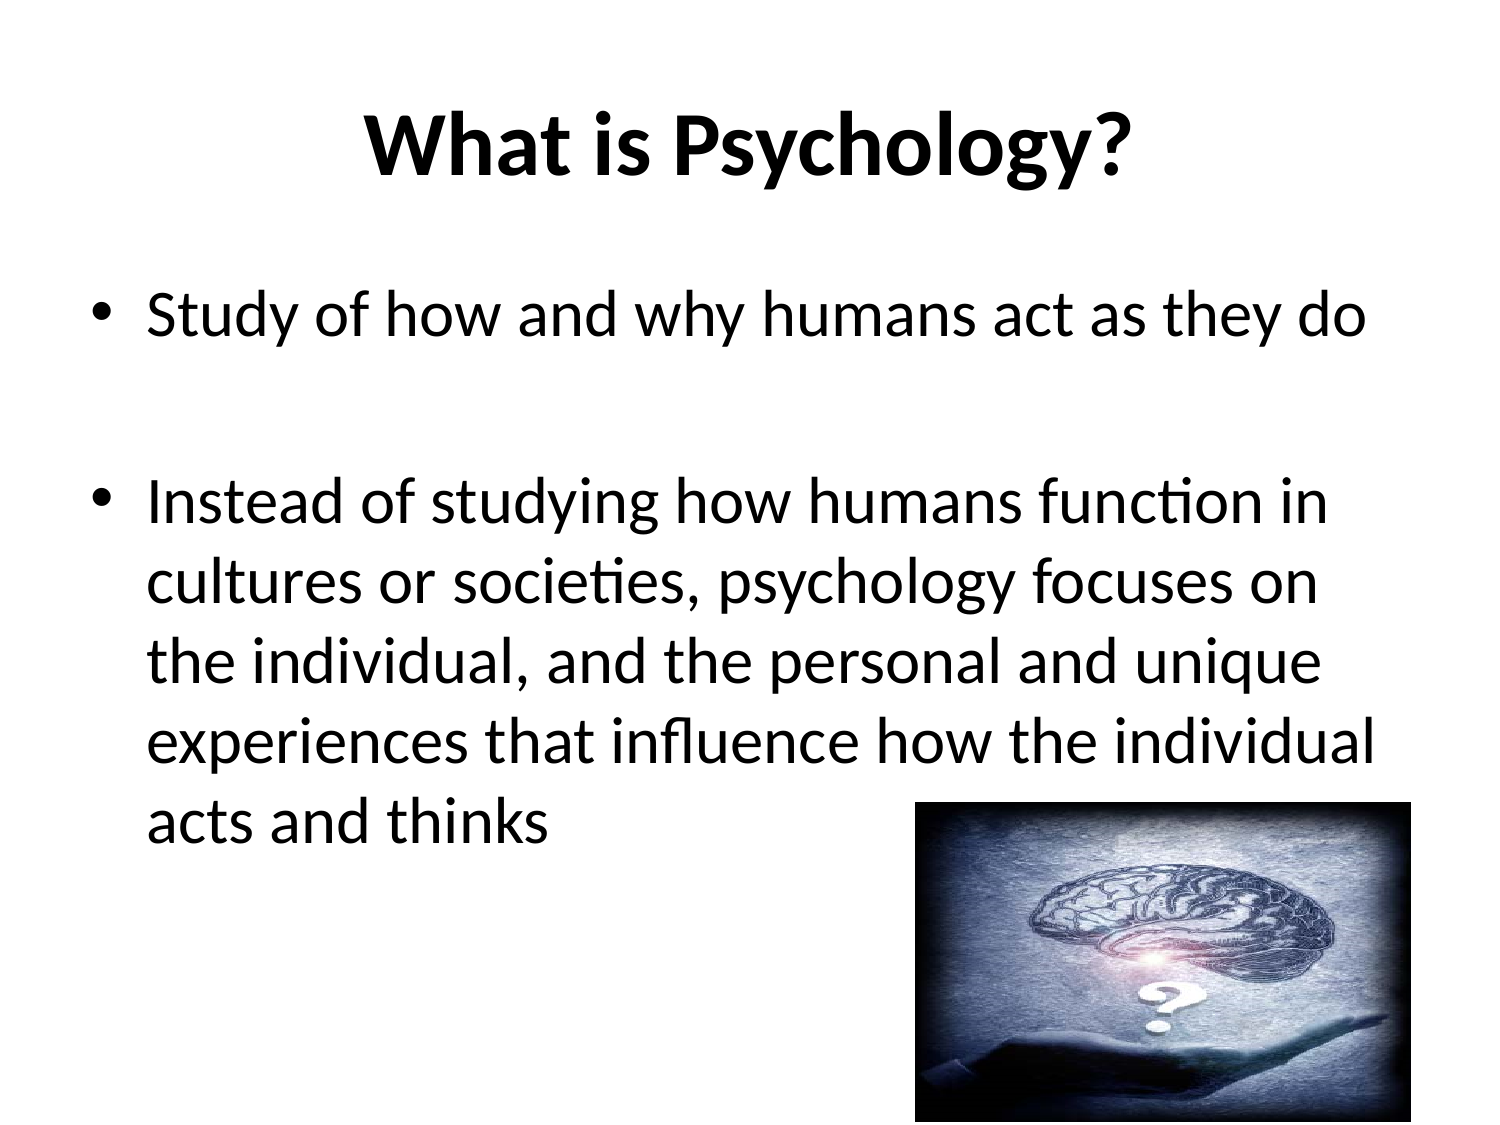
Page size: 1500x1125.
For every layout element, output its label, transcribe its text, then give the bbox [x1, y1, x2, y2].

list Study of how and why humans act as they do Instead of studying how humans function in cultures or societies, psychology focuses on the individual, and the personal and unique experiences that influence how the individual acts and thinks [75, 262, 1425, 1005]
title What is Psychology? [75, 45, 1425, 233]
picture [915, 802, 1411, 1122]
